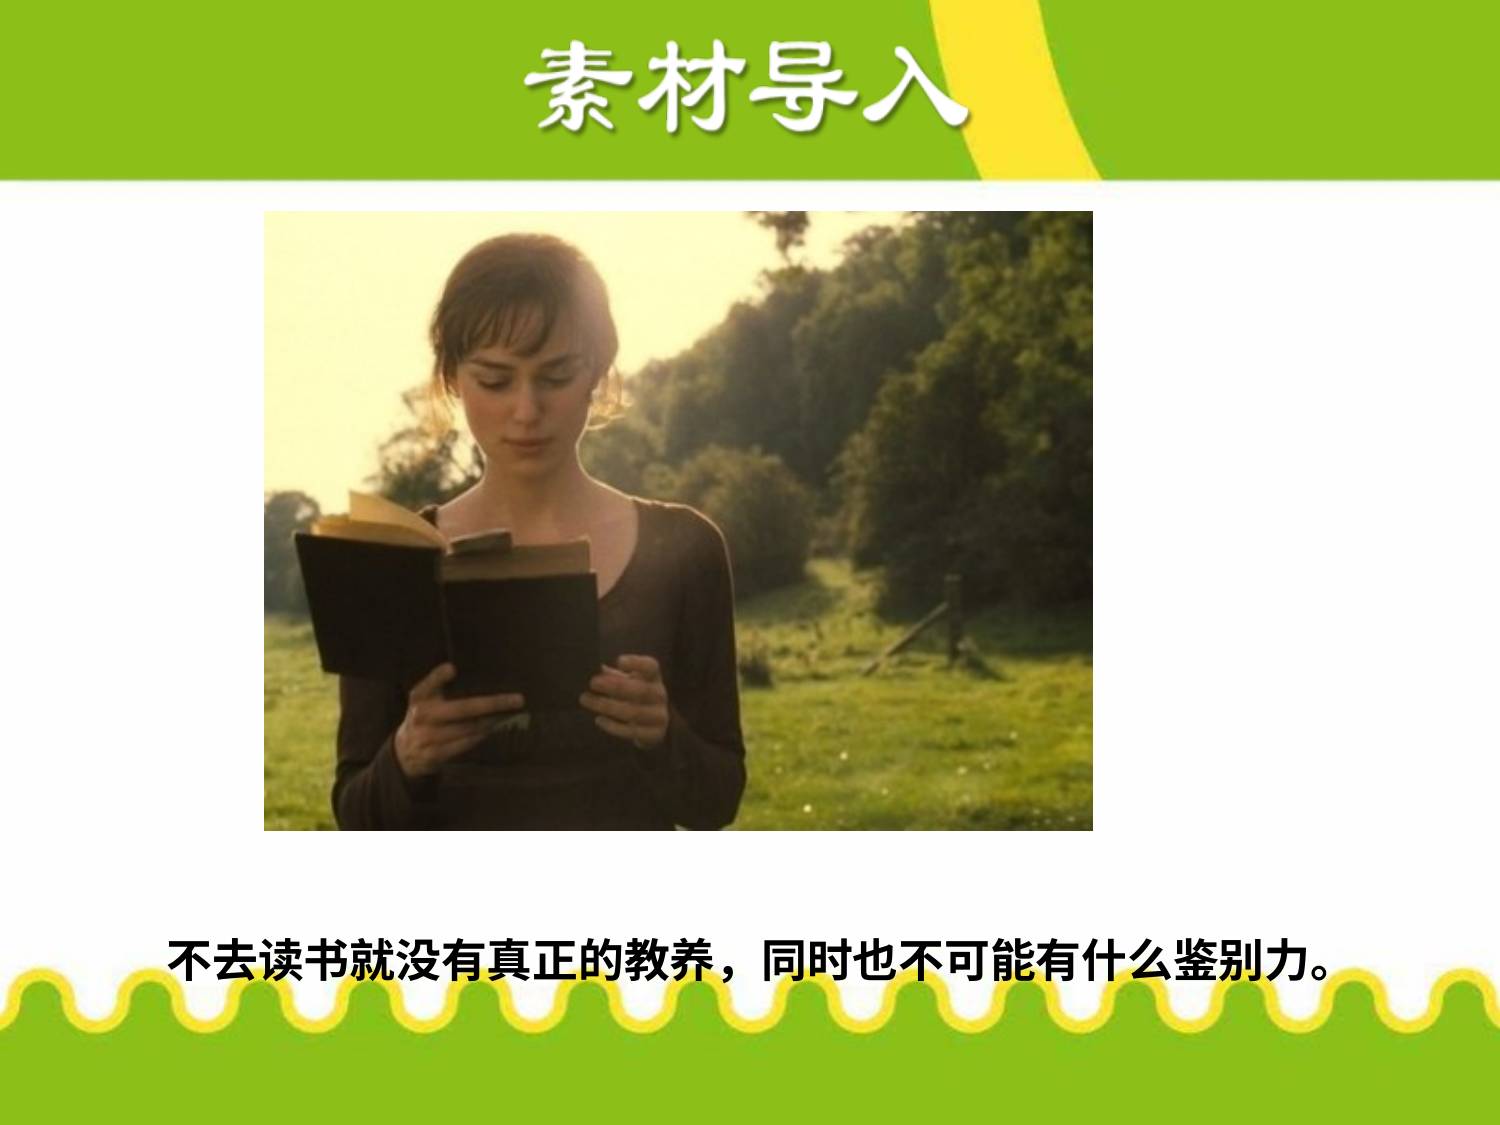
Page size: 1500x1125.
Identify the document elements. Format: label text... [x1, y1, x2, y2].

picture [0, 0, 1500, 1125]
text_box 不去读书就没有真正的教养，同时也不可能有什么鉴别力。 [130, 896, 1447, 994]
